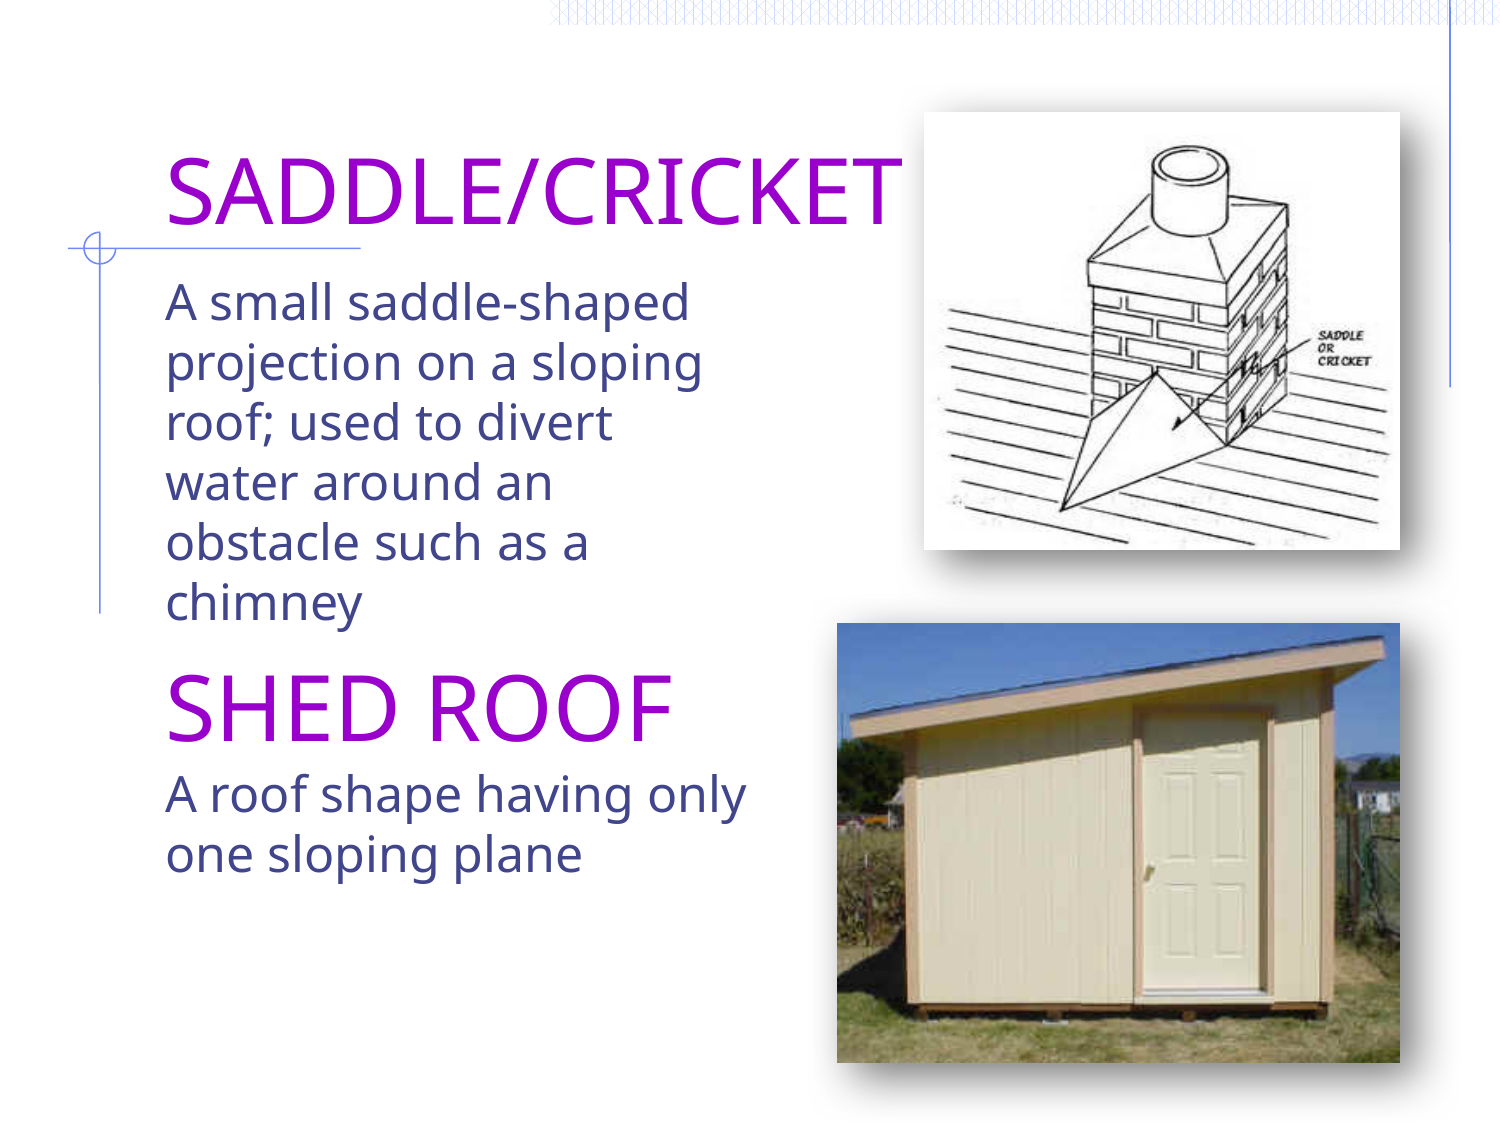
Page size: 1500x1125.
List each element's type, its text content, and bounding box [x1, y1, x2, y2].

list SHED ROOF [150, 512, 825, 768]
picture [924, 112, 1401, 551]
list A small saddle-shaped projection on a sloping roof; used to divert water around an obstacle such as a chimney [150, 262, 738, 512]
list A roof shape having only one sloping plane [150, 754, 775, 1068]
list SADDLE/CRICKET [150, 99, 925, 250]
picture [837, 623, 1401, 1063]
